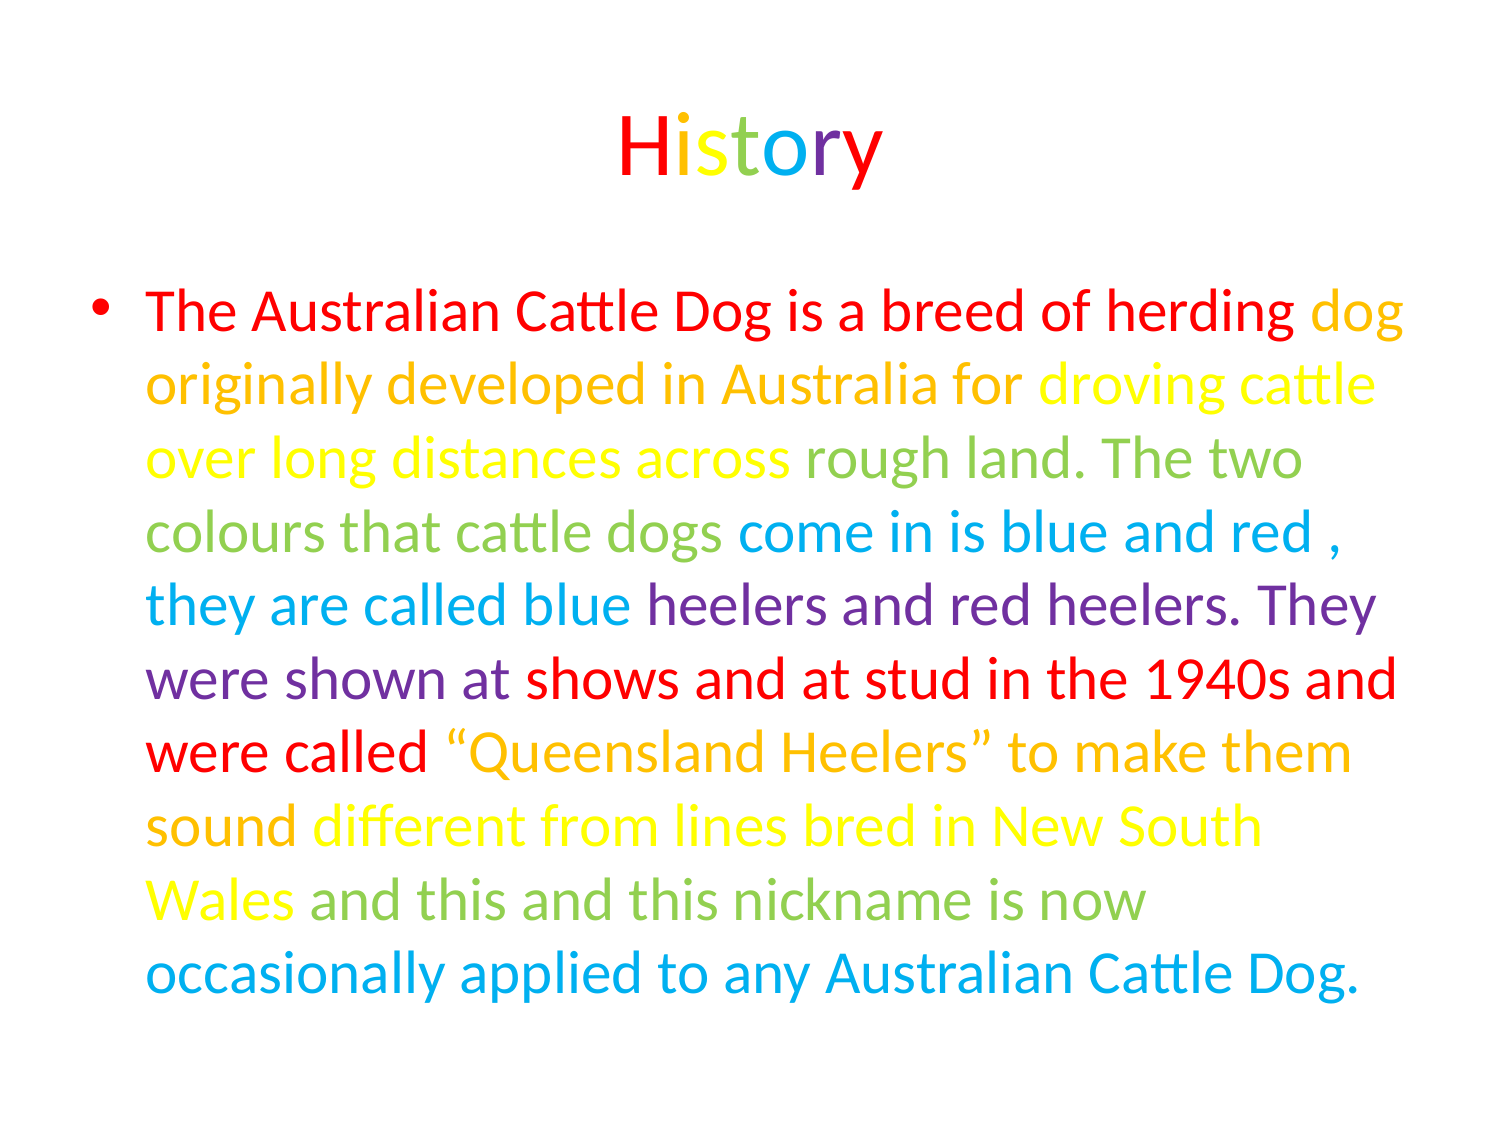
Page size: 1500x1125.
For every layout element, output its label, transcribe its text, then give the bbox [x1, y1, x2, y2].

title History [75, 45, 1425, 233]
list The Australian Cattle Dog is a breed of herding dog originally developed in Australia for droving cattle over long distances across rough land. The two colours that cattle dogs come in is blue and red , they are called blue heelers and red heelers. They were shown at shows and at stud in the 1940s and were called “Queensland Heelers” to make them sound different from lines bred in New South Wales and this and this nickname is now occasionally applied to any Australian Cattle Dog. [75, 262, 1424, 1047]
